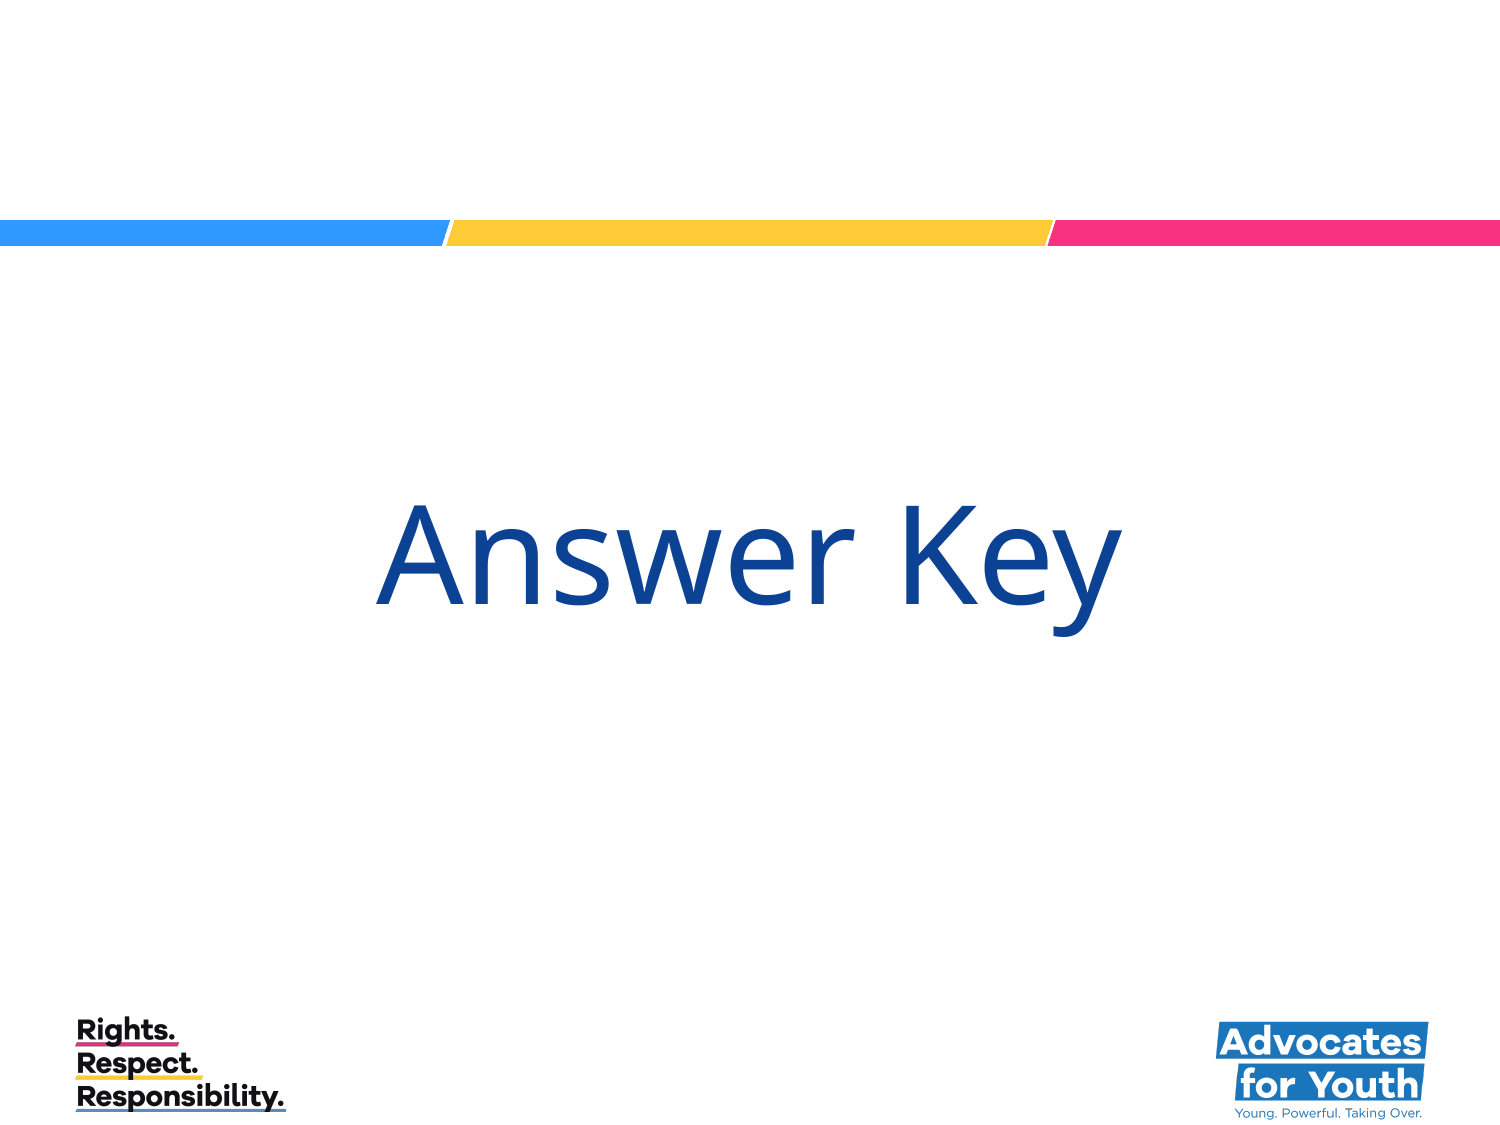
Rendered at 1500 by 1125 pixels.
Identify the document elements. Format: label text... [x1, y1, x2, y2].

picture [0, 207, 1500, 258]
title Answer Key [75, 399, 1425, 699]
